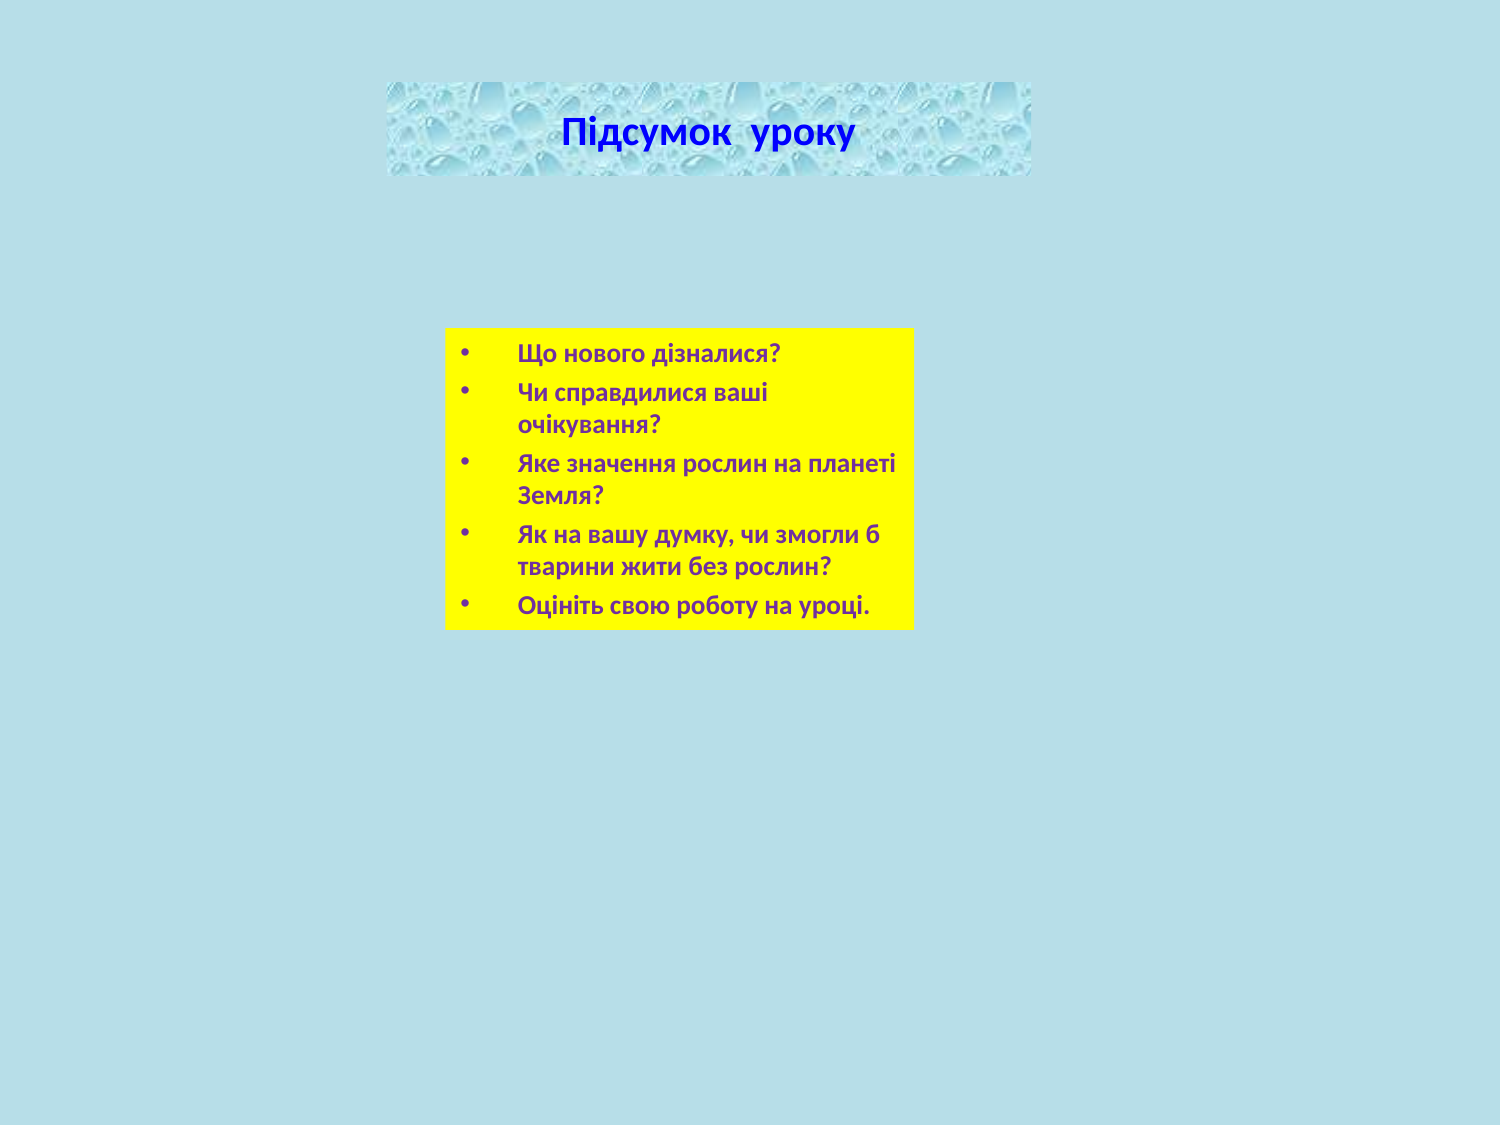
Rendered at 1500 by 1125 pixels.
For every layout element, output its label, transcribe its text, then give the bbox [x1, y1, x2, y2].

title Підсумок уроку [386, 82, 1032, 176]
list Що нового дізналися? Чи справдилися ваші очікування? Яке значення рослин на планеті Земля? Як на вашу думку, чи змогли б тварини жити без рослин? Оцініть свою роботу на уроці. [445, 328, 915, 630]
